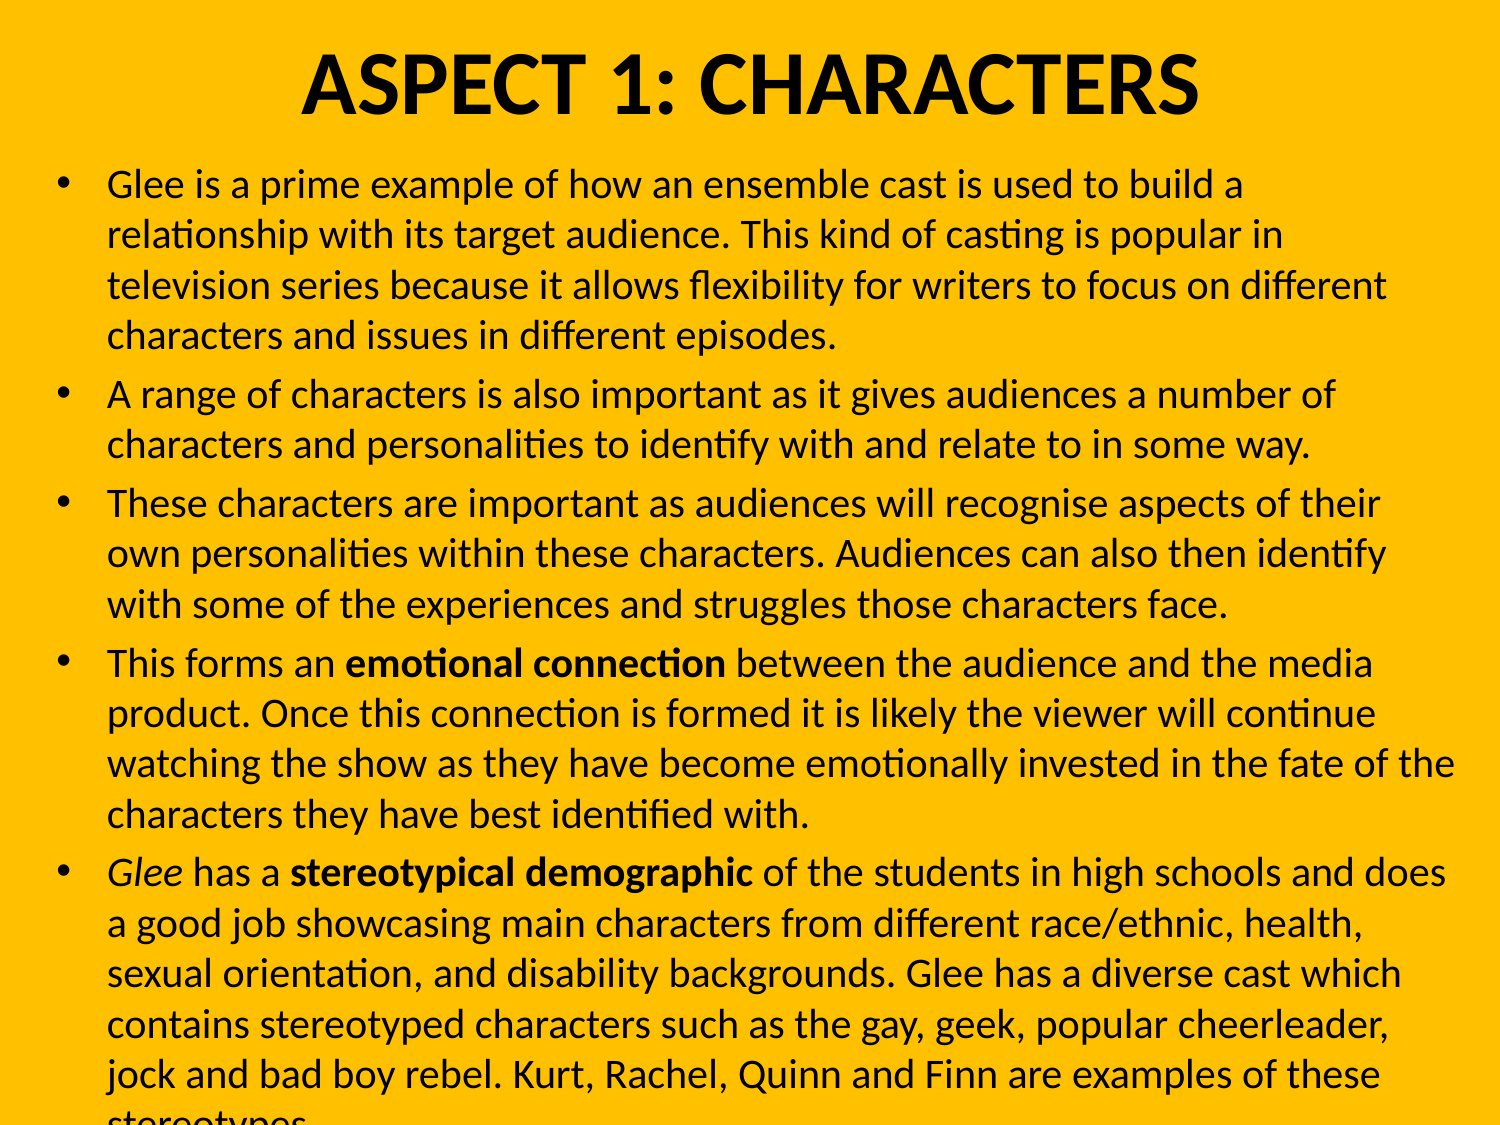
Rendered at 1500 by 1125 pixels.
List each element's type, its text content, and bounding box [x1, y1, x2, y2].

title ASPECT 1: CHARACTERS [76, 0, 1427, 149]
list Glee is a prime example of how an ensemble cast is used to build a relationship with its target audience. This kind of casting is popular in television series because it allows flexibility for writers to focus on different characters and issues in different episodes. A range of characters is also important as it gives audiences a number of characters and personalities to identify with and relate to in some way. These characters are important as audiences will recognise aspects of their own personalities within these characters. Audiences can also then identify with some of the experiences and struggles those characters face. This forms an emotional connection between the audience and the media product. Once this connection is formed it is likely the viewer will continue watching the show as they have become emotionally invested in the fate of the characters they have best identified with. Glee has a stereotypical demographic of the students in high schools and does a good job showcasing main characters from different race/ethnic, health, sexual orientation, and disability backgrounds. Glee has a diverse cast which contains stereotyped characters such as the gay, geek, popular cheerleader, jock and bad boy rebel. Kurt, Rachel, Quinn and Finn are examples of these stereotypes. [41, 149, 1471, 1125]
